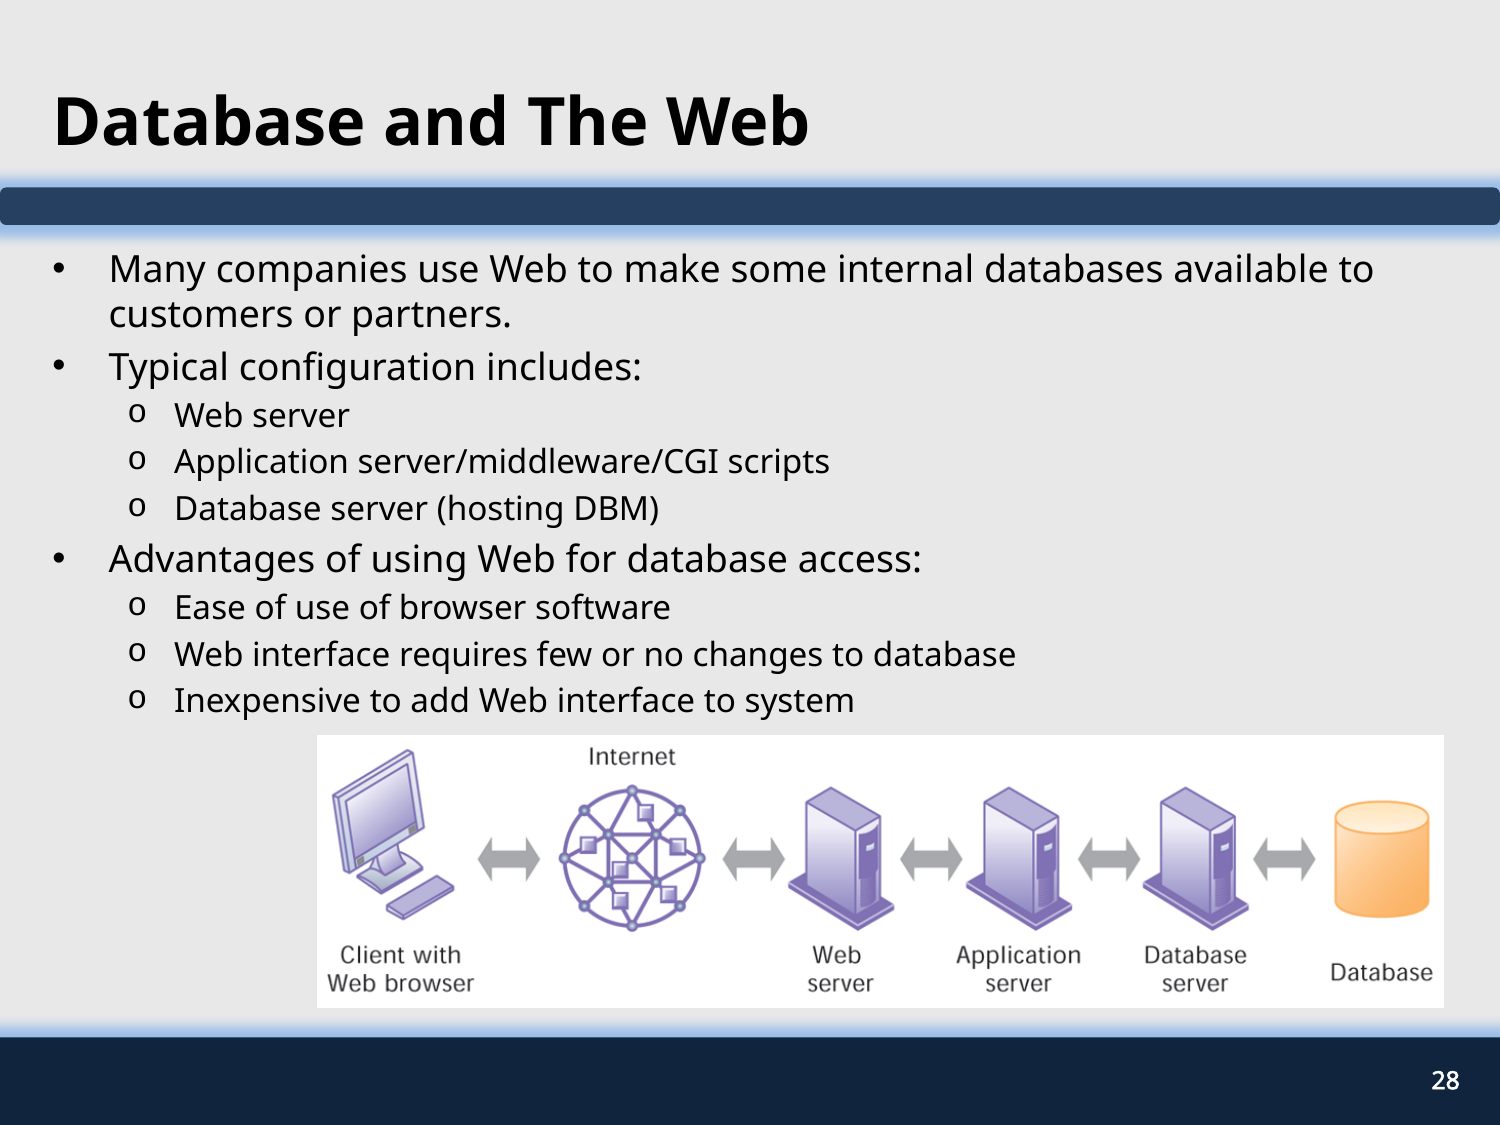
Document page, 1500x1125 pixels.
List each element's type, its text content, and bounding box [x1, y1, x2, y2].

title Database and The Web [37, 62, 1338, 176]
list Many companies use Web to make some internal databases available to customers or partners. Typical configuration includes: Web server Application server/middleware/CGI scripts Database server (hosting DBM) Advantages of using Web for database access: Ease of use of browser software Web interface requires few or no changes to database Inexpensive to add Web interface to system [37, 237, 1475, 1013]
picture [316, 734, 1444, 1008]
slide_number 28 [1412, 1050, 1475, 1113]
